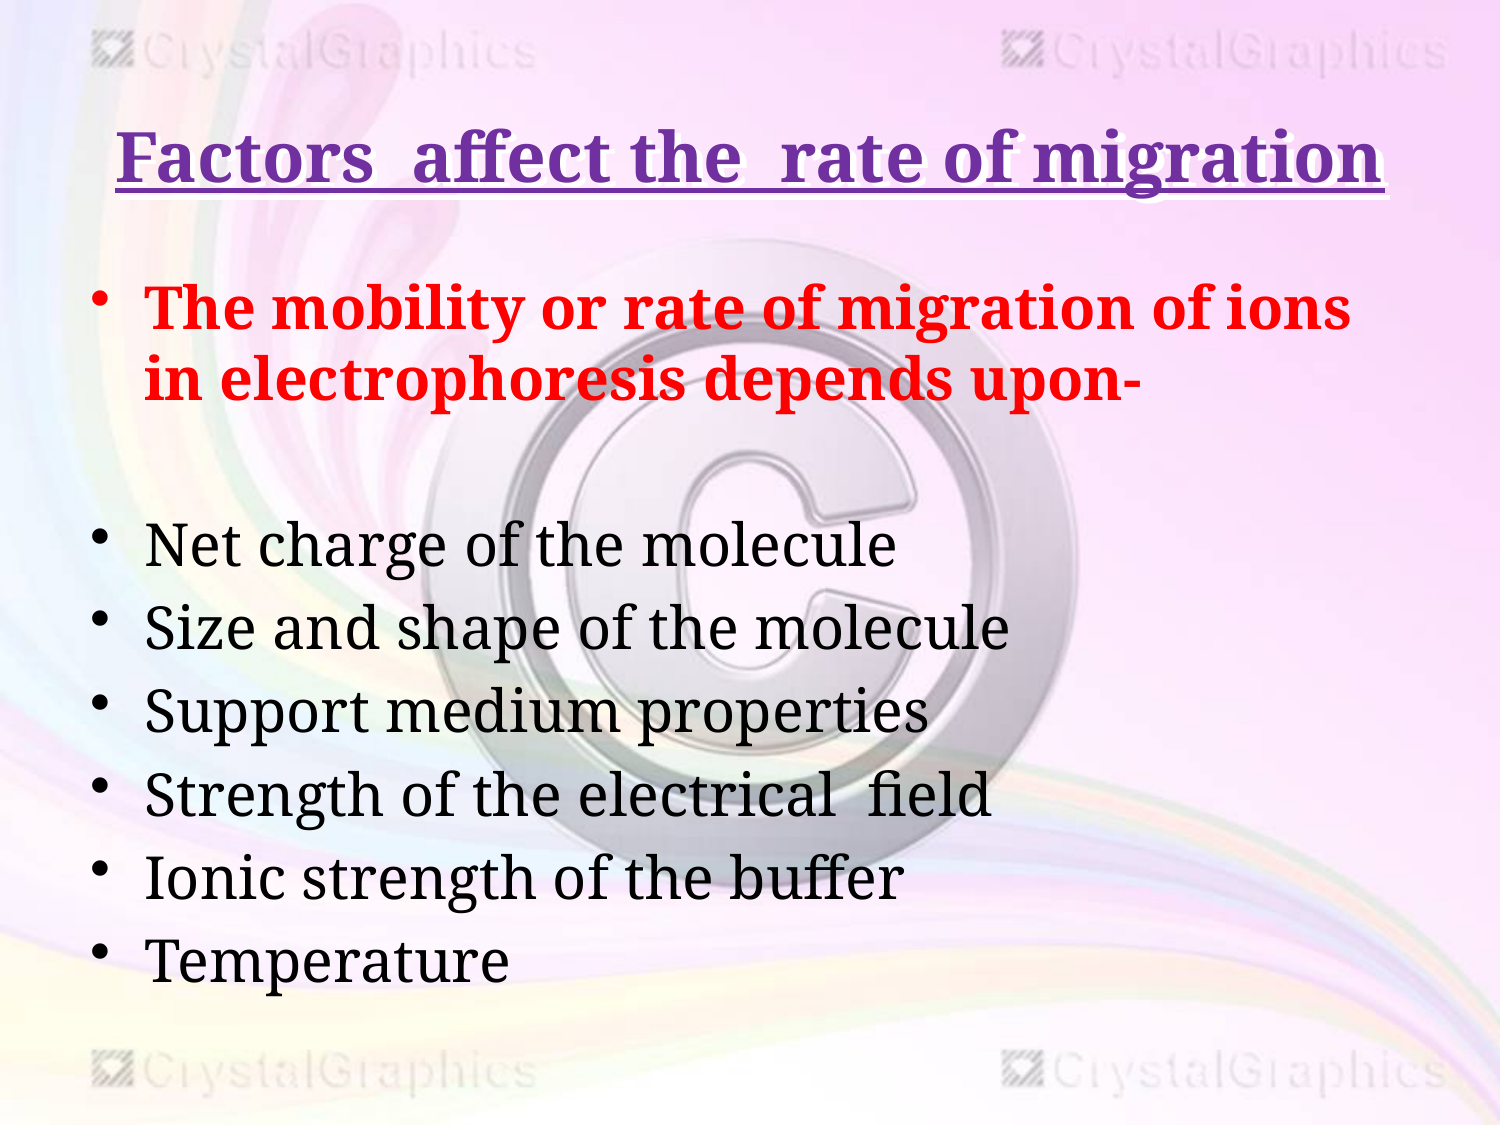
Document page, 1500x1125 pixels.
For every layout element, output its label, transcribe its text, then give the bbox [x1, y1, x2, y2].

list The mobility or rate of migration of ions in electrophoresis depends upon- Net charge of the molecule Size and shape of the molecule Support medium properties Strength of the electrical field Ionic strength of the buffer Temperature [74, 262, 1426, 1006]
picture [0, 0, 1500, 1125]
title Factors affect the rate of migration [74, 69, 1426, 240]
